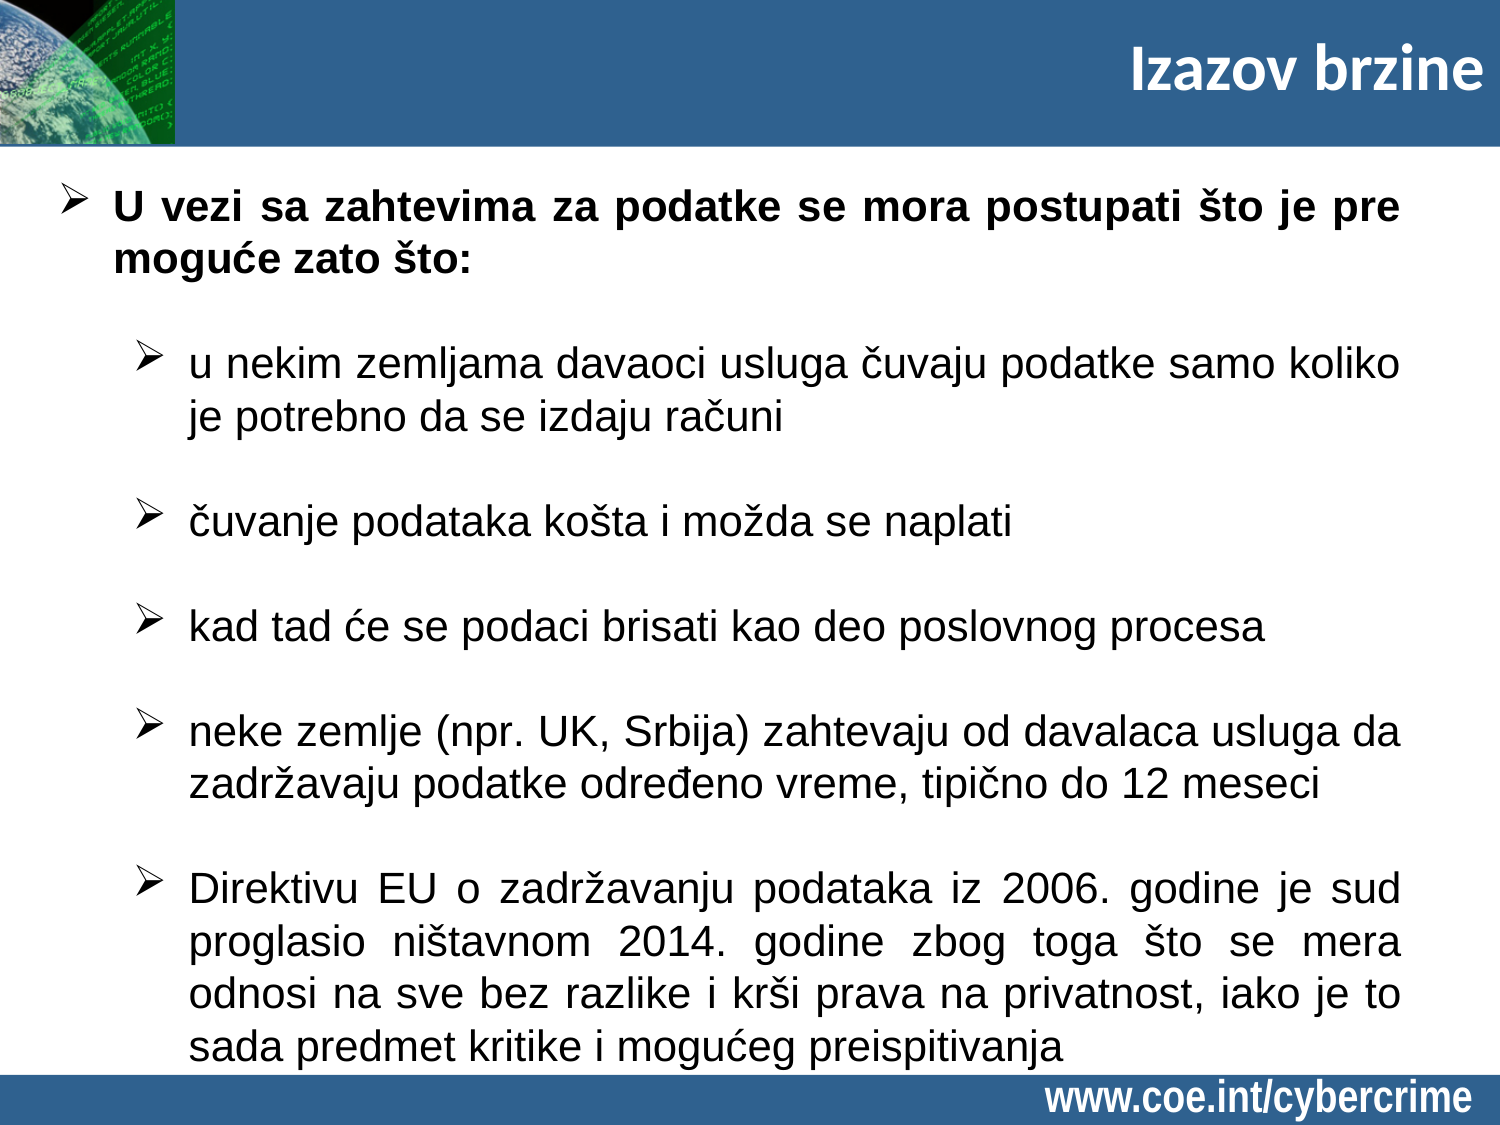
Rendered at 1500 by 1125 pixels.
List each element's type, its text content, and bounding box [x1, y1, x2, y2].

text_box [0, 1073, 1030, 1125]
text_box www.coe.int/cybercrime [1030, 1059, 1500, 1125]
text_box U vezi sa zahtevima za podatke se mora postupati što je pre moguće zato što: u nekim zemljama davaoci usluga čuvaju podatke samo koliko je potrebno da se izdaju računi čuvanje podataka košta i možda se naplati kad tad će se podaci brisati kao deo poslovnog procesa neke zemlje (npr. UK, Srbija) zahtevaju od davalaca usluga da zadržavaju podatke određeno vreme, tipično do 12 meseci Direktivu EU o zadržavanju podataka iz 2006. godine je sud proglasio ništavnom 2014. godine zbog toga što se mera odnosi na sve bez razlike i krši prava na privatnost, iako je to sada predmet kritike i mogućeg preispitivanja [42, 170, 1417, 1078]
text_box Izazov brzine [177, 0, 1500, 149]
picture [0, 0, 175, 144]
